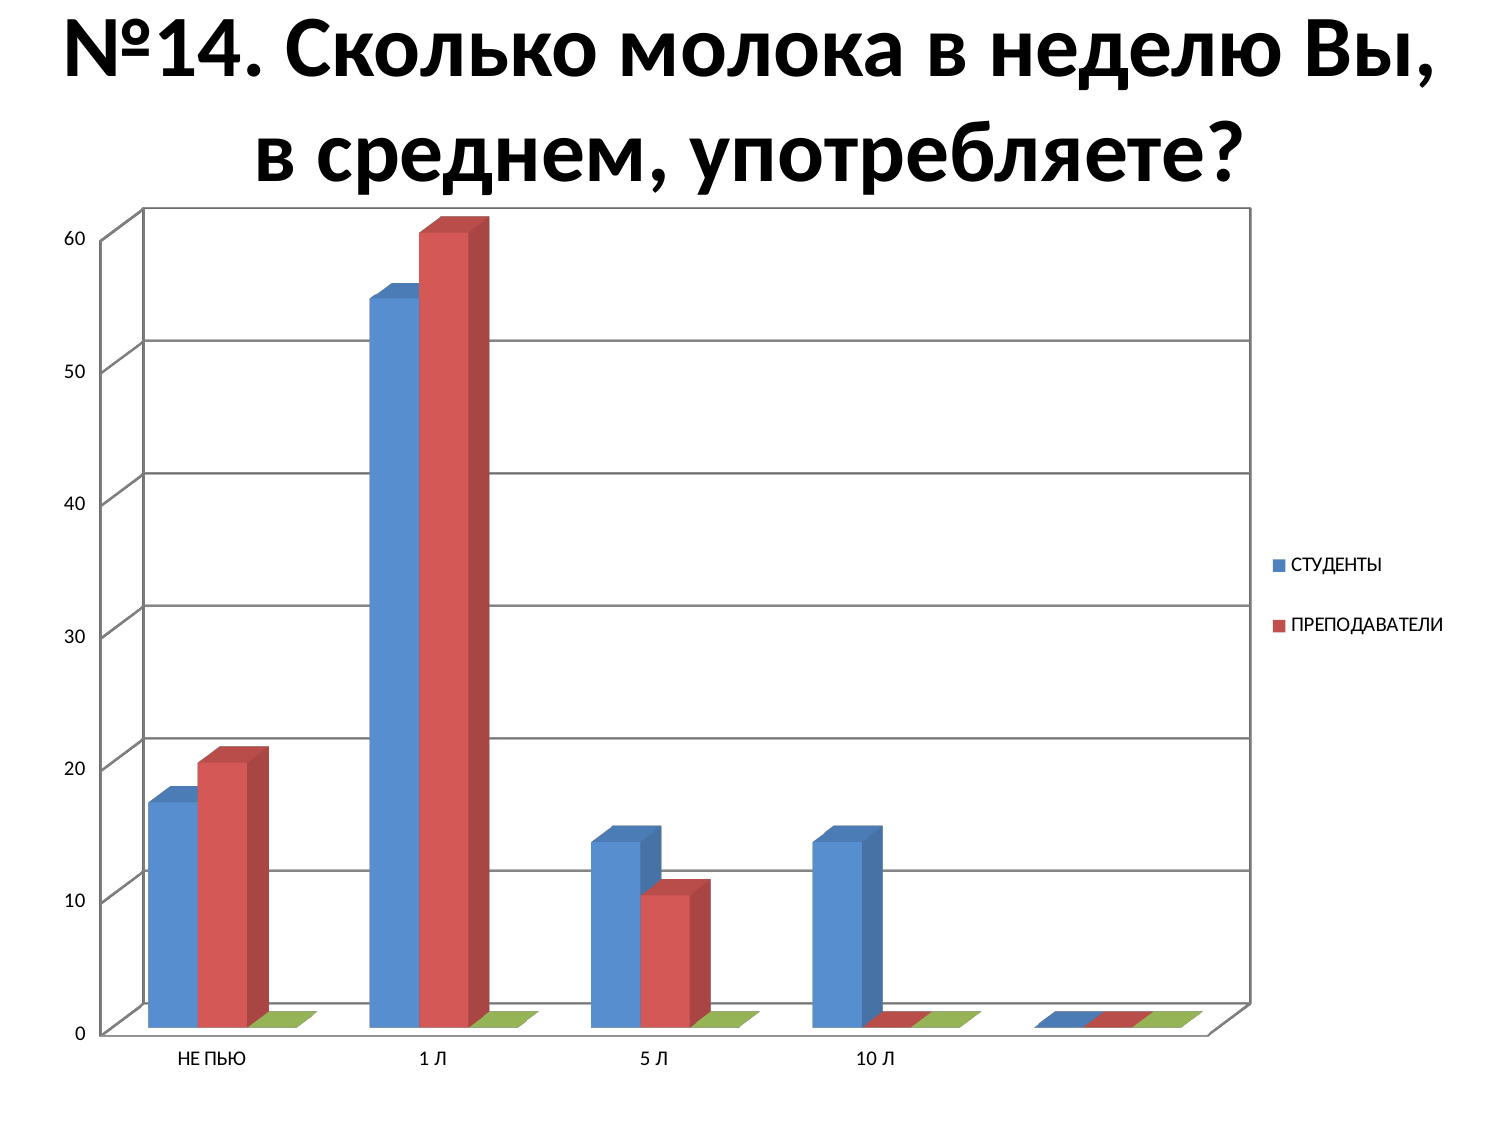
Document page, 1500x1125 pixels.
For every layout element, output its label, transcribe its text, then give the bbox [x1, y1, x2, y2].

chart [34, 187, 1477, 1091]
title №14. Сколько молока в неделю Вы, в среднем, употребляете? [0, 0, 1500, 188]
